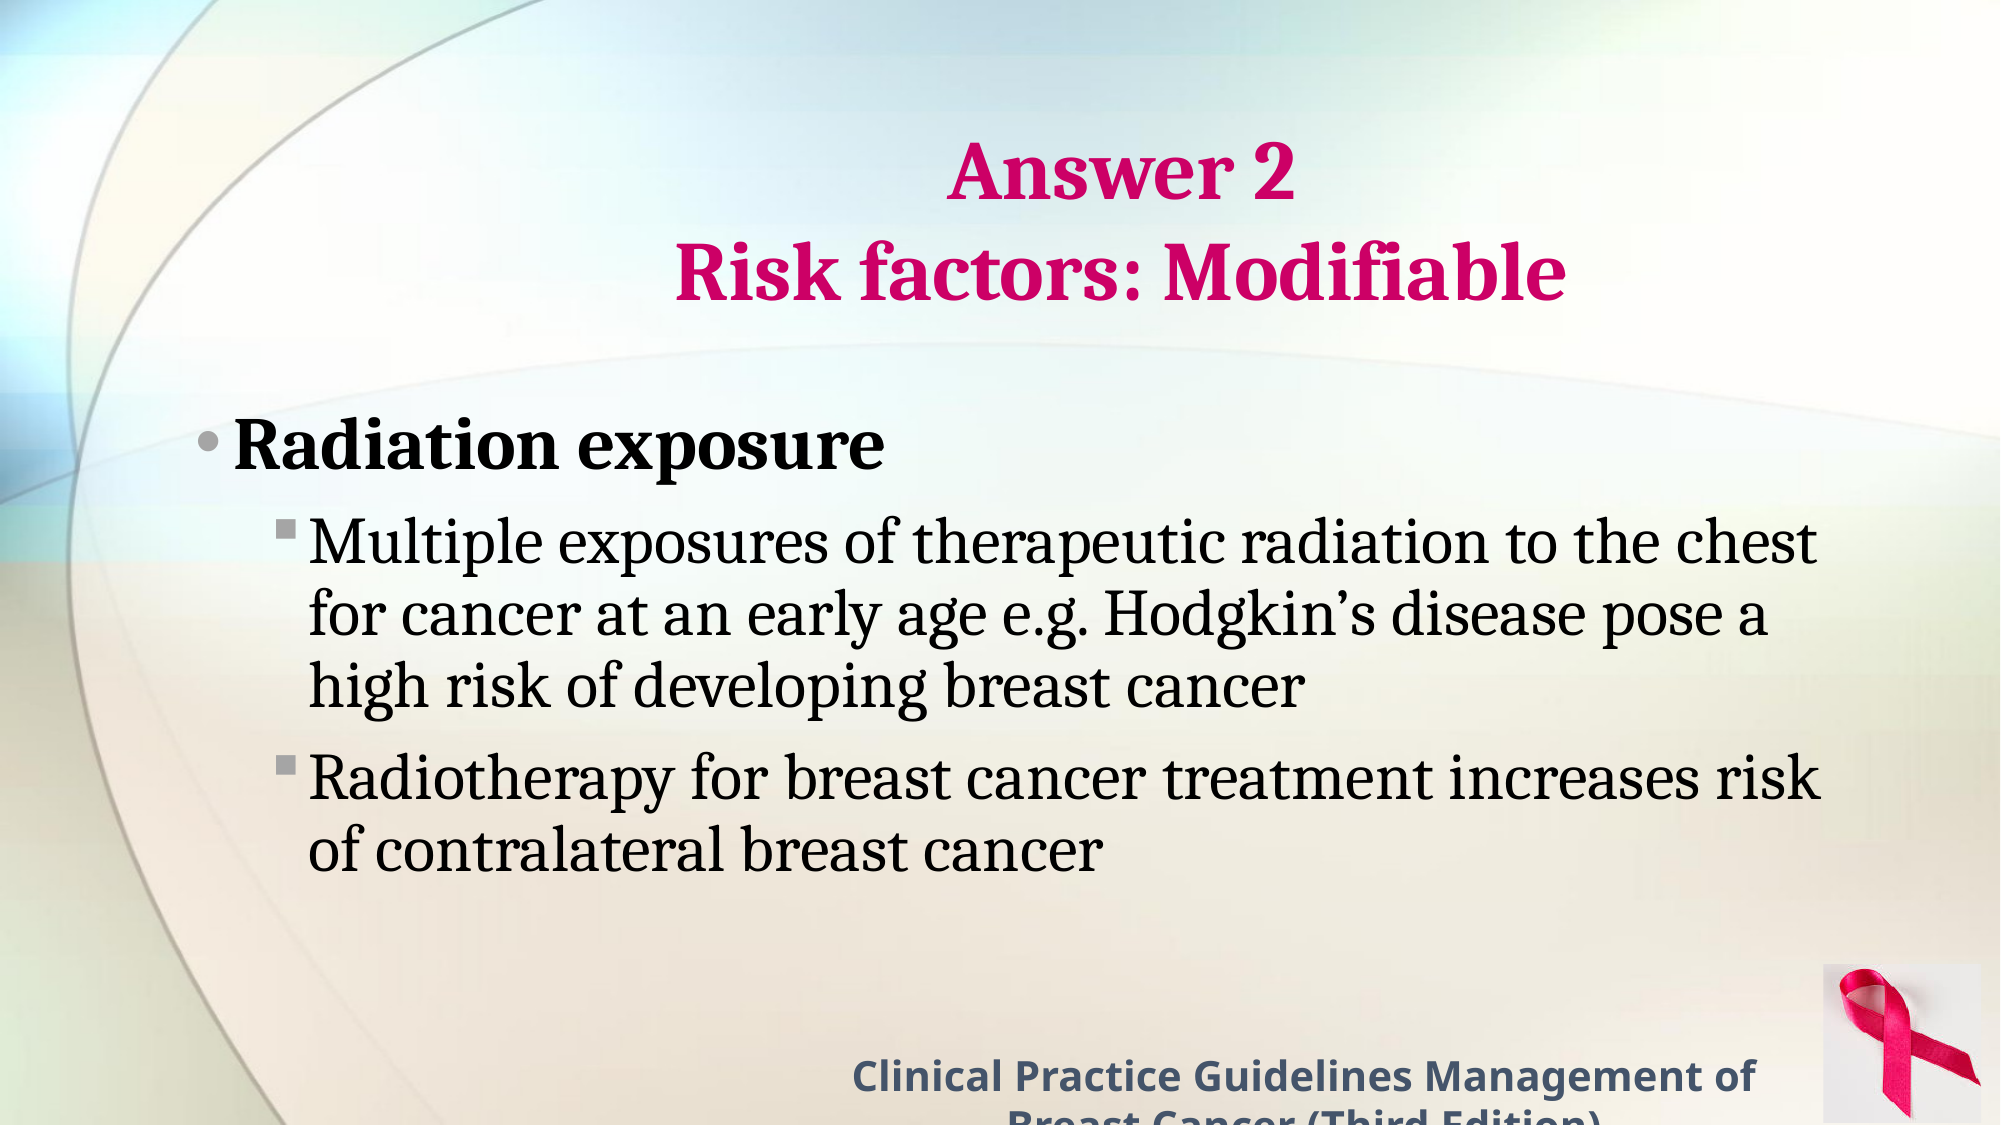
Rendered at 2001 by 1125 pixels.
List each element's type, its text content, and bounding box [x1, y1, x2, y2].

picture [0, 0, 2001, 1125]
text_box Clinical Practice Guidelines Management of Breast Cancer (Third Edition) [788, 1042, 1820, 1125]
list Radiation exposure Multiple exposures of therapeutic radiation to the chest for cancer at an early age e.g. Hodgkin’s disease pose a high risk of developing breast cancer Radiotherapy for breast cancer treatment increases risk of contralateral breast cancer [180, 397, 1885, 1111]
title Answer 2 Risk factors: Modifiable [381, 107, 1863, 325]
